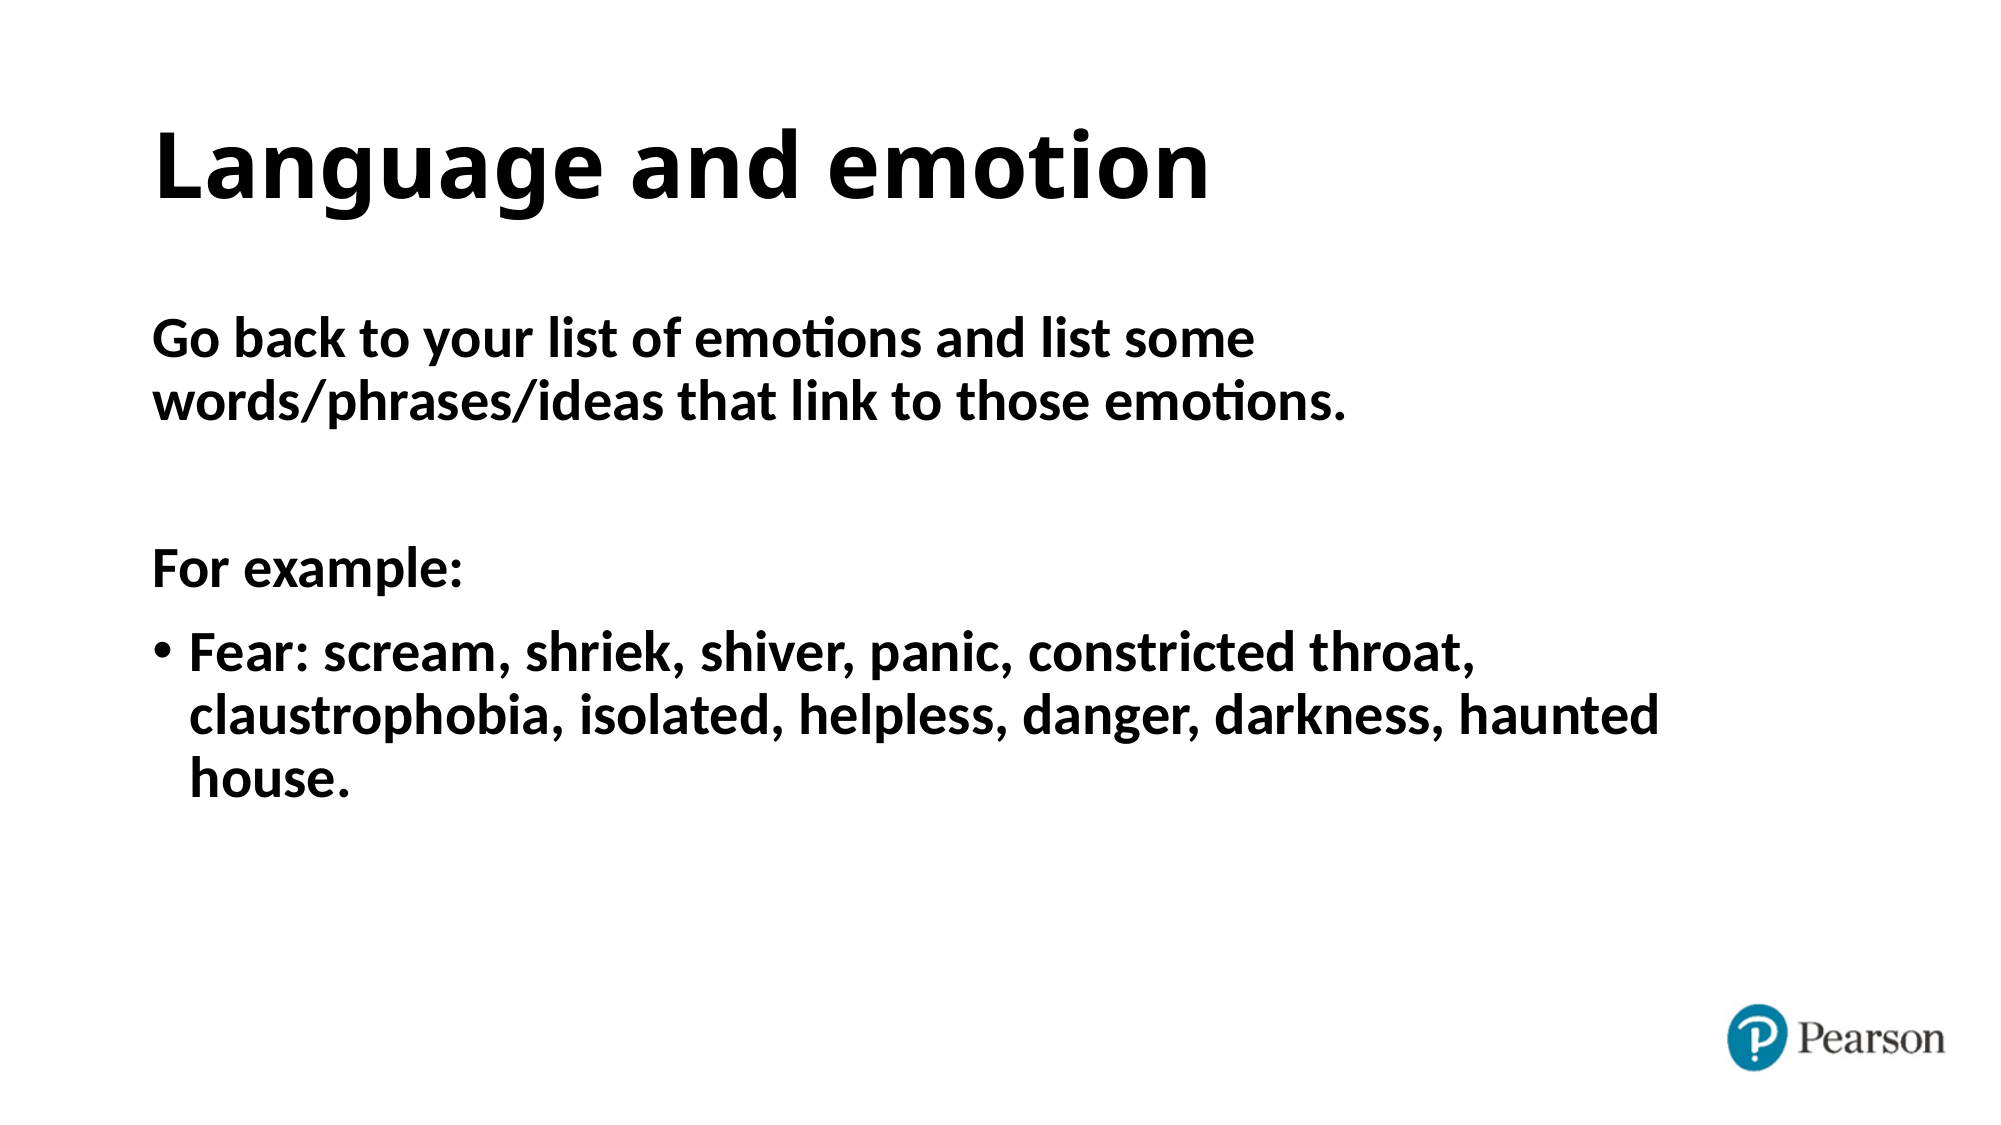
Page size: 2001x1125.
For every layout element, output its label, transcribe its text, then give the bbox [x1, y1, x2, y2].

list Go back to your list of emotions and list some words/phrases/ideas that link to those emotions. For example: Fear: scream, shriek, shiver, panic, constricted throat, claustrophobia, isolated, helpless, danger, darkness, haunted house. [137, 299, 1742, 1062]
picture [1717, 989, 1956, 1082]
title Language and emotion [137, 59, 1863, 278]
